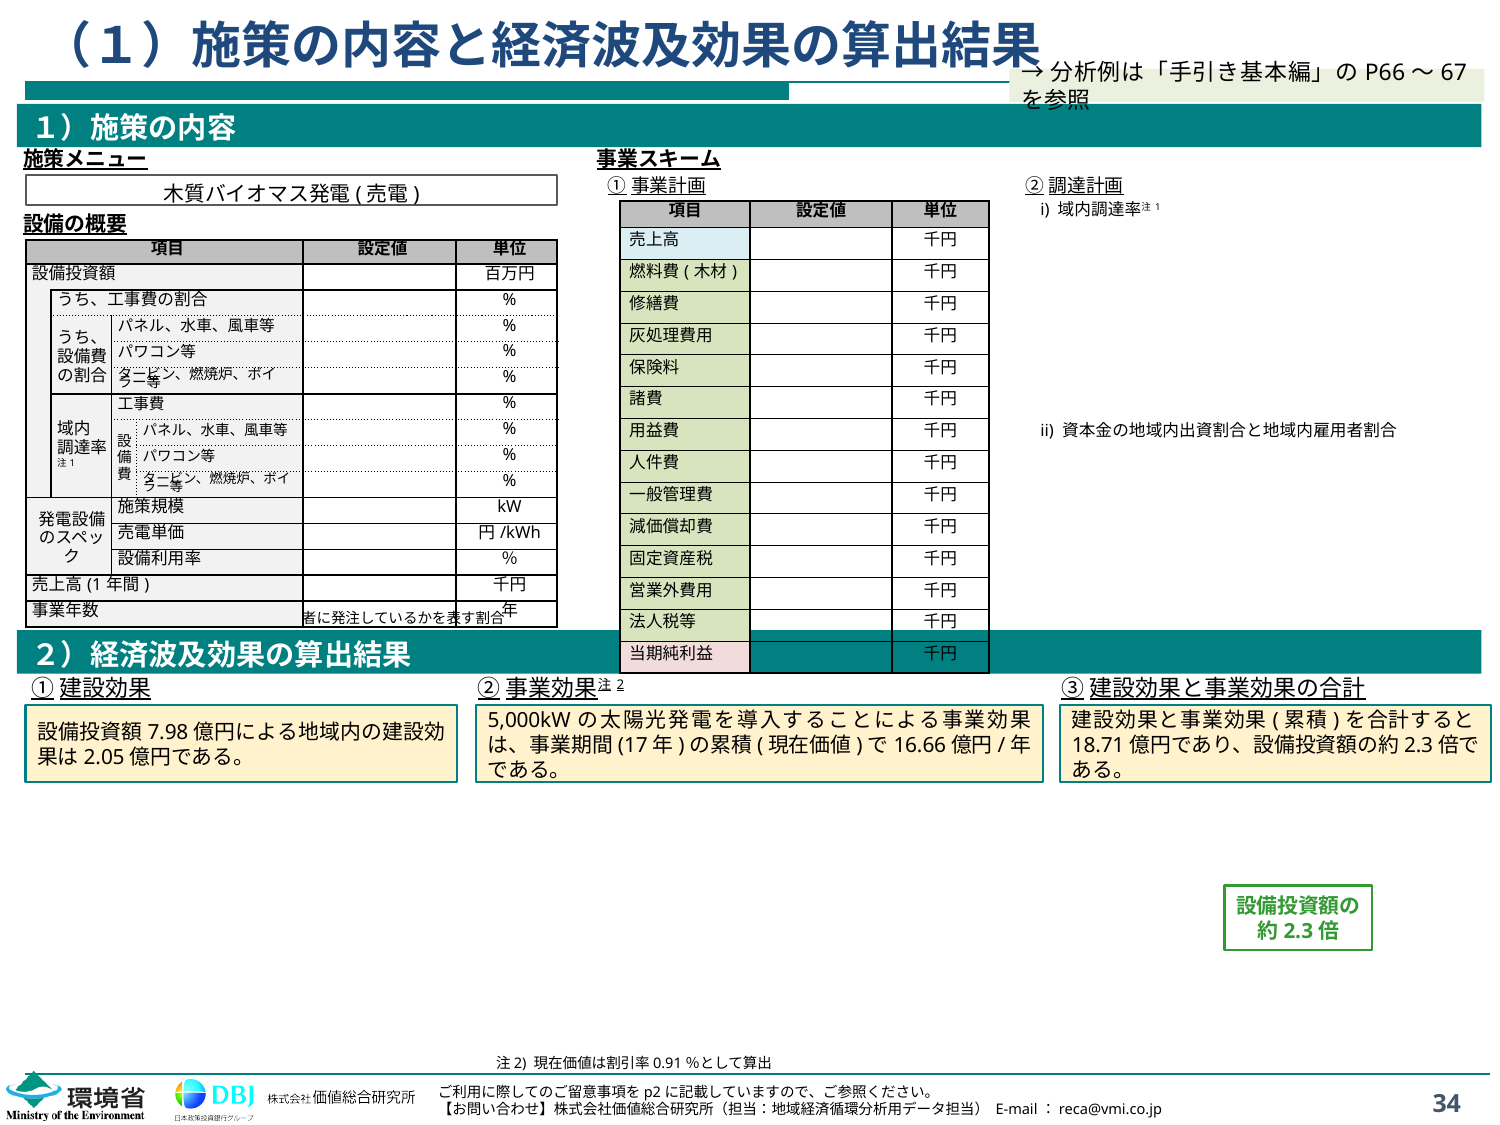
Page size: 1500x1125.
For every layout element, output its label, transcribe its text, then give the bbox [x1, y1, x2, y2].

text_box 設備の概要 [23, 210, 201, 236]
table_cell [751, 355, 891, 386]
table_cell [304, 524, 455, 549]
table_cell [751, 419, 891, 450]
table_cell % [457, 395, 556, 420]
table_cell パワコン等 [137, 446, 302, 471]
text_box ii) 資本金の地域内出資割合と地域内雇用者割合 [1040, 419, 1432, 440]
table_cell 設備費 [112, 420, 137, 497]
table_header 設定値 [304, 241, 455, 263]
table_cell パワコン等 [112, 342, 302, 368]
table_header 項目 [27, 241, 302, 263]
table_cell 売上高 [621, 228, 749, 259]
table_cell 営業外費用 [621, 578, 749, 609]
text_box i) 域内調達率注1 [1040, 199, 1188, 220]
table_cell [304, 342, 455, 368]
table_cell 用益費 [621, 419, 749, 450]
text_box ２）経済波及効果の算出結果 [990, 630, 1482, 674]
table_cell 発電設備 のスペック [27, 498, 111, 574]
title （１）施策の内容と経済波及効果の算出結果 [25, 0, 1355, 82]
text_box →分析例は「手引き基本編」のP66～67を参照 [1009, 68, 1485, 102]
table_cell 減価償却費 [621, 514, 749, 545]
table_cell [751, 228, 891, 259]
table_cell 千円 [893, 546, 988, 577]
table_cell 燃料費(木材) [621, 260, 749, 291]
table_cell [751, 387, 891, 418]
table_cell % [457, 420, 556, 446]
table_cell kW [457, 498, 556, 523]
table_cell 人件費 [621, 451, 749, 482]
text_box ③建設効果と事業効果の合計 [1046, 674, 1437, 708]
picture [2, 1071, 148, 1125]
text_box １）施策の内容 [16, 103, 1482, 148]
table_cell ％ [457, 550, 556, 574]
text_box 設備投資額の約2.3倍 [1224, 885, 1373, 951]
table_cell [751, 260, 891, 291]
text_box 木質バイオマス発電(売電) [25, 175, 558, 205]
table_cell [304, 291, 455, 316]
table_cell % [457, 471, 556, 497]
table_cell 千円 [893, 419, 988, 450]
table_cell 千円 [893, 610, 988, 641]
text_box ②事業効果注2 [462, 674, 853, 708]
table_cell 域内 調達率 注1 [52, 395, 111, 497]
table_cell 千円 [457, 576, 556, 600]
text_box 5,000kWの太陽光発電を導入することによる事業効果は、事業期間(17年)の累積(現在価値)で16.66億円/年である。 [475, 705, 1043, 783]
table_cell [751, 292, 891, 323]
table_header 項目 [621, 202, 749, 227]
table_header 単位 [893, 202, 988, 227]
table_cell [304, 550, 455, 574]
table_cell 千円 [893, 578, 988, 609]
table_cell 年 [457, 602, 556, 626]
table_cell 工事費 [112, 395, 302, 420]
table_cell [751, 324, 891, 354]
table_cell [751, 514, 891, 545]
table_cell [304, 602, 455, 626]
table_cell [751, 546, 891, 577]
table_header 設定値 [751, 202, 891, 227]
table_cell うち、工事費の割合 [52, 291, 302, 316]
text_box 設備投資額7.98億円による地域内の建設効果は2.05億円である。 [25, 705, 457, 783]
table_cell % [457, 446, 556, 471]
text_box 建設効果と事業効果(累積)を合計すると18.71億円であり、設備投資額の約2.3倍である。 [1060, 705, 1492, 783]
table_cell パネル、水車、風車等 [112, 316, 302, 342]
text_box 注2) 現在価値は割引率0.91％として算出 [496, 1055, 1028, 1072]
table_cell 修繕費 [621, 292, 749, 323]
table_cell 千円 [893, 355, 988, 386]
table_cell [27, 290, 50, 497]
table_cell うち、 設備費 の割合 [52, 316, 111, 393]
table_cell [304, 471, 455, 497]
table_cell 固定資産税 [621, 546, 749, 577]
table_cell [751, 451, 891, 482]
table_cell 設備利用率 [112, 550, 302, 574]
table_cell % [457, 291, 556, 316]
text_box ②調達計画 [1025, 173, 1203, 196]
text_box ①事業計画 [607, 173, 785, 196]
table_cell [304, 368, 455, 393]
table_cell 売電単価 [112, 524, 302, 549]
table_cell [304, 420, 455, 446]
slide_number 34 [1393, 1079, 1500, 1122]
table_cell 当期純利益 [621, 642, 749, 672]
table_cell 千円 [893, 451, 988, 482]
table_cell [304, 395, 455, 420]
table_cell タービン、燃焼炉、ボイラー等 [112, 368, 302, 393]
table_cell 千円 [893, 260, 988, 291]
table_cell 諸費 [621, 387, 749, 418]
table_cell [751, 642, 891, 672]
table_cell 千円 [893, 292, 988, 323]
table_cell [304, 316, 455, 342]
table_cell % [457, 342, 556, 368]
table_cell [304, 498, 455, 523]
table_cell % [457, 316, 556, 342]
table_cell 一般管理費 [621, 483, 749, 513]
text_box 施策メニュー [23, 148, 171, 171]
table_cell 百万円 [457, 265, 556, 289]
table_cell [304, 265, 455, 289]
text_box ①建設効果 [16, 674, 407, 708]
table_cell 千円 [893, 228, 988, 259]
text_box ２）経済波及効果の算出結果 [16, 630, 619, 674]
table_cell 千円 [893, 324, 988, 354]
table_cell 円/kWh [457, 524, 556, 549]
table_cell 設備投資額 [27, 265, 302, 290]
table_cell 法人税等 [621, 610, 749, 641]
table_cell 保険料 [621, 355, 749, 386]
table_header 単位 [457, 241, 556, 263]
table_cell 灰処理費用 [621, 324, 749, 354]
table_cell [304, 576, 455, 600]
table_cell [751, 578, 891, 609]
table_cell タービン、燃焼炉、ボイラー等 [137, 471, 302, 497]
table_cell % [457, 368, 556, 393]
table_cell 売上高(1年間) [27, 576, 302, 600]
table_cell パネル、水車、風車等 [137, 420, 302, 446]
table_cell 施策規模 [112, 498, 302, 523]
text_box 事業スキーム [596, 148, 745, 171]
table_cell [751, 610, 891, 641]
table_cell [751, 483, 891, 513]
table_cell 千円 [893, 514, 988, 545]
table_cell 事業年数 [27, 602, 302, 626]
picture [171, 1075, 419, 1125]
table_cell 千円 [893, 387, 988, 418]
table_cell 千円 [893, 642, 988, 672]
table_cell 千円 [893, 483, 988, 513]
table_cell [304, 446, 455, 471]
